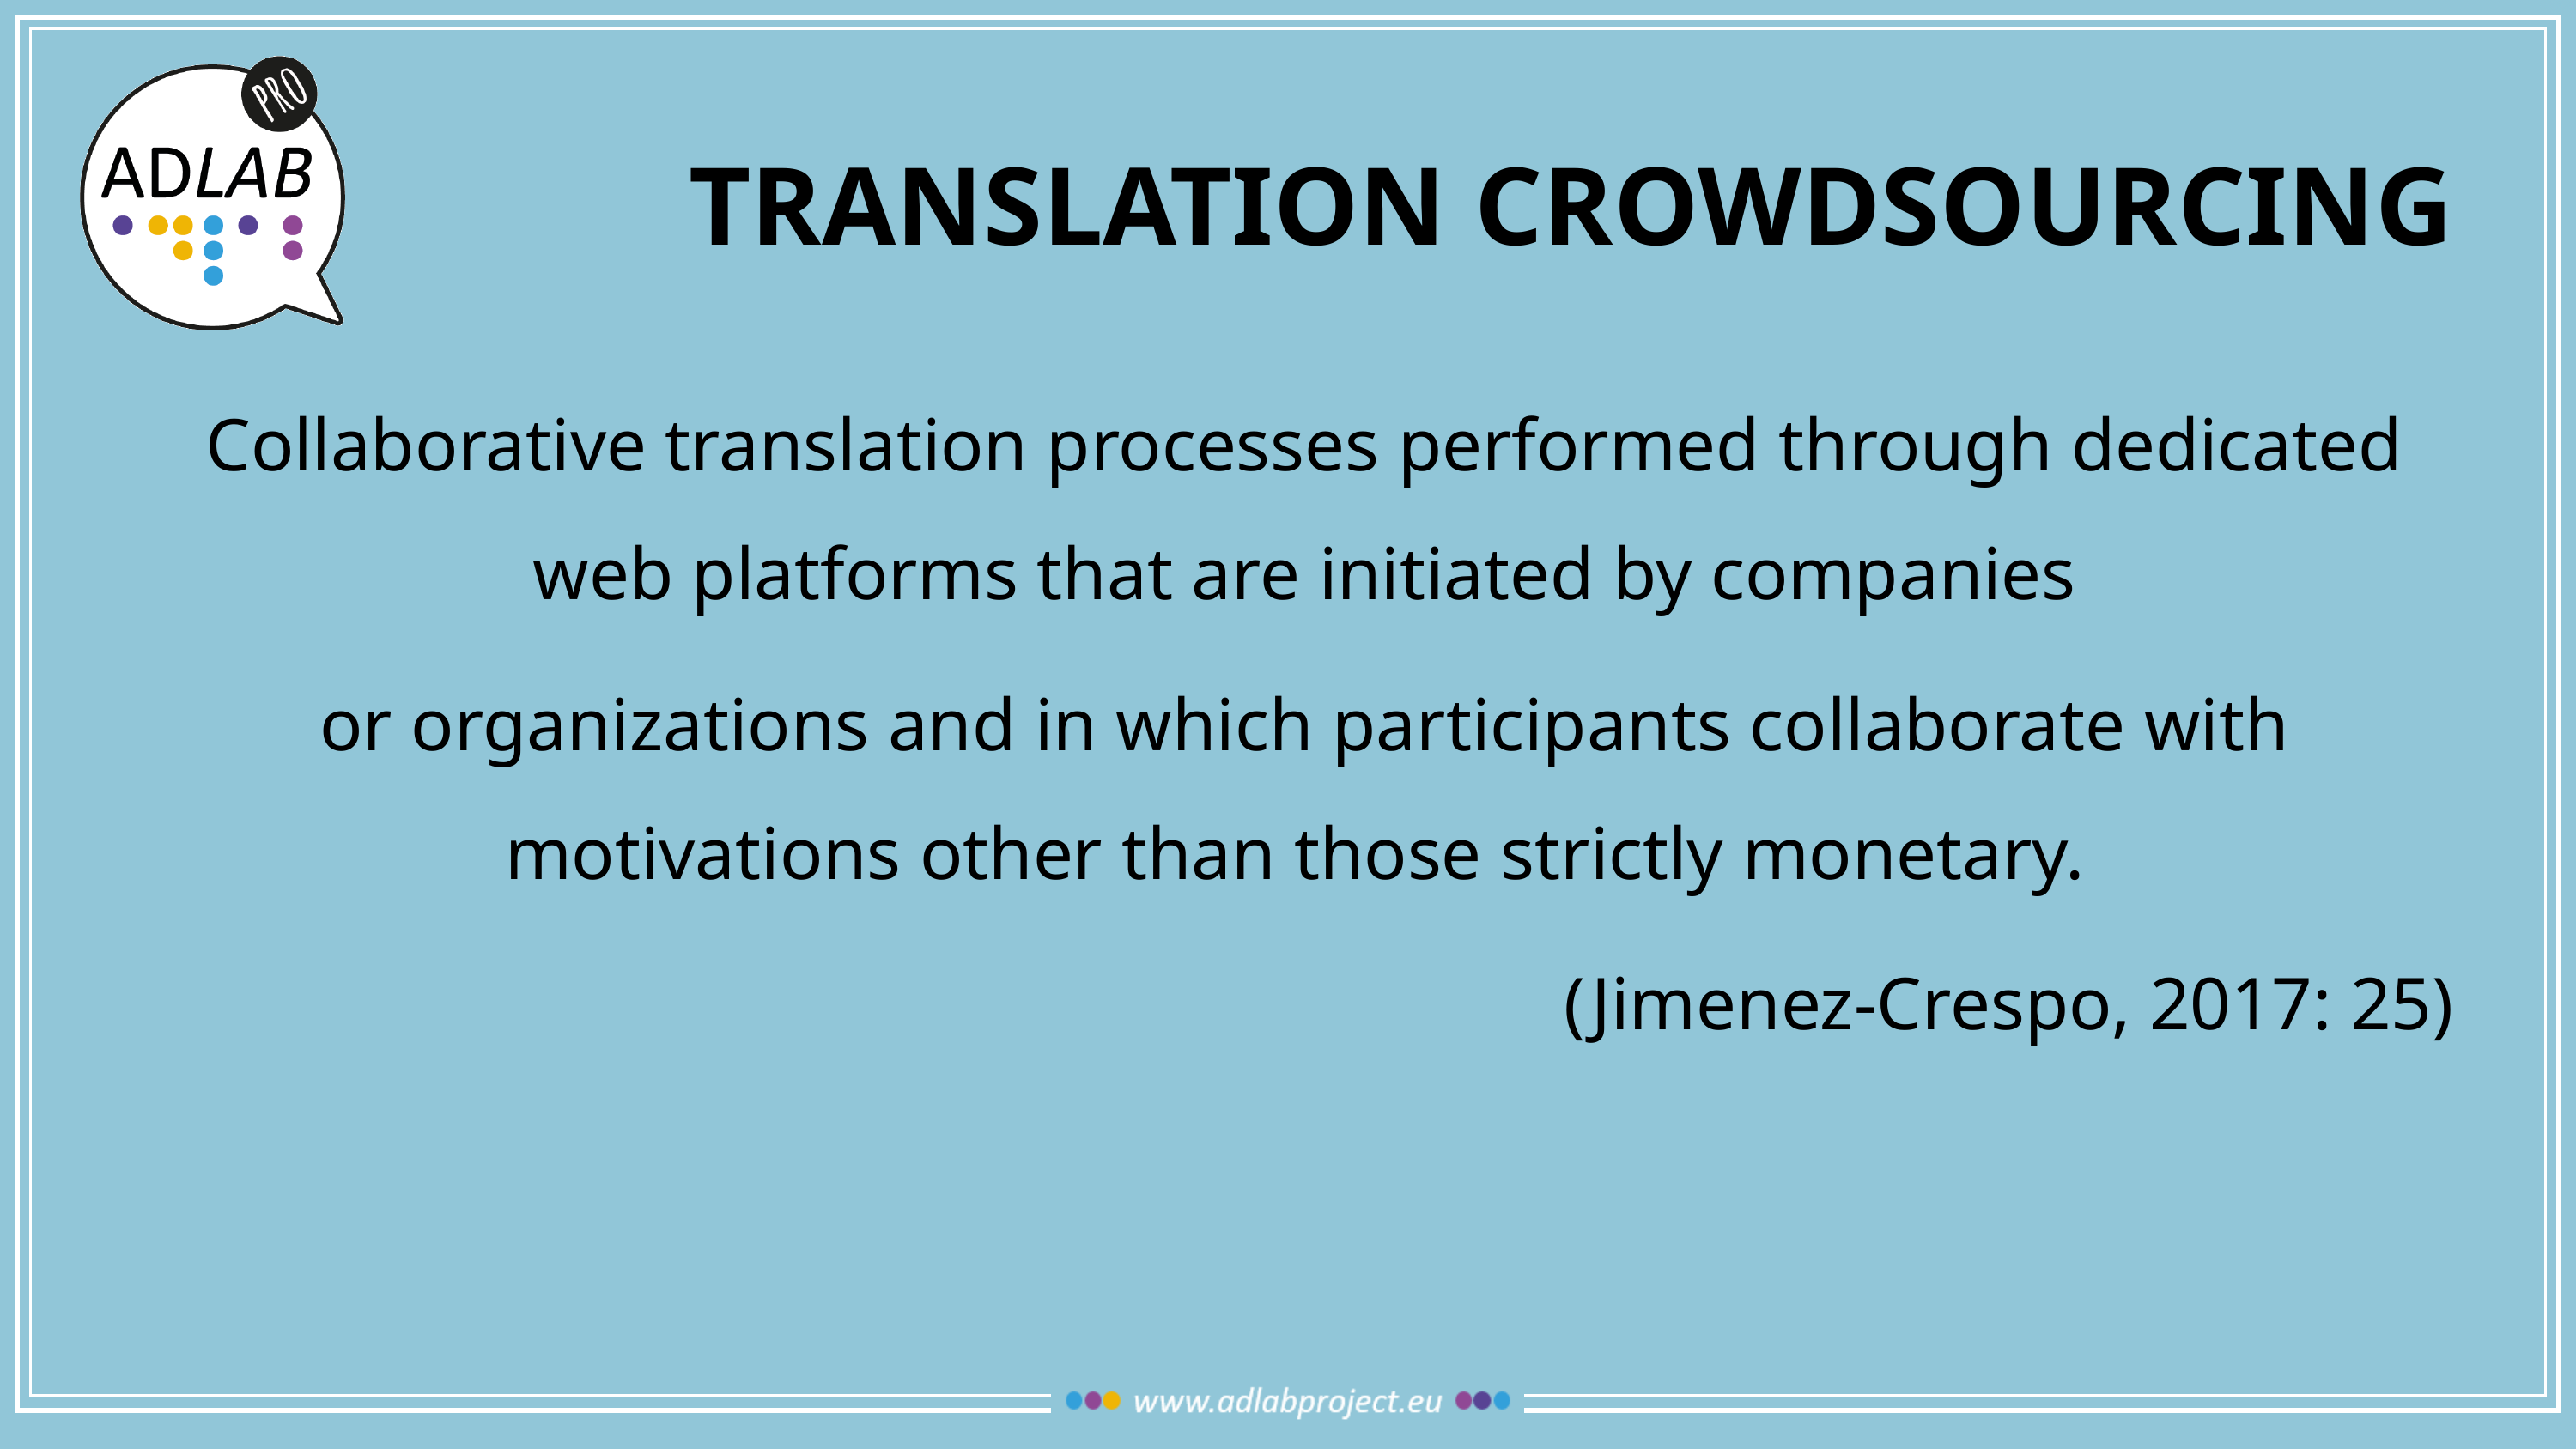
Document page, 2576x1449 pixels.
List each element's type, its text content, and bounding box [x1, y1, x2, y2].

title Translation crowdsourcing [384, 70, 2467, 350]
list Collaborative translation processes performed through dedicated web platforms that are initiated by companies or organizations and in which participants collaborate with motivations other than those strictly monetary. (Jimenez-Crespo, 2017: 25) [143, 350, 2467, 1056]
picture [1051, 1378, 1524, 1429]
picture [72, 49, 353, 330]
